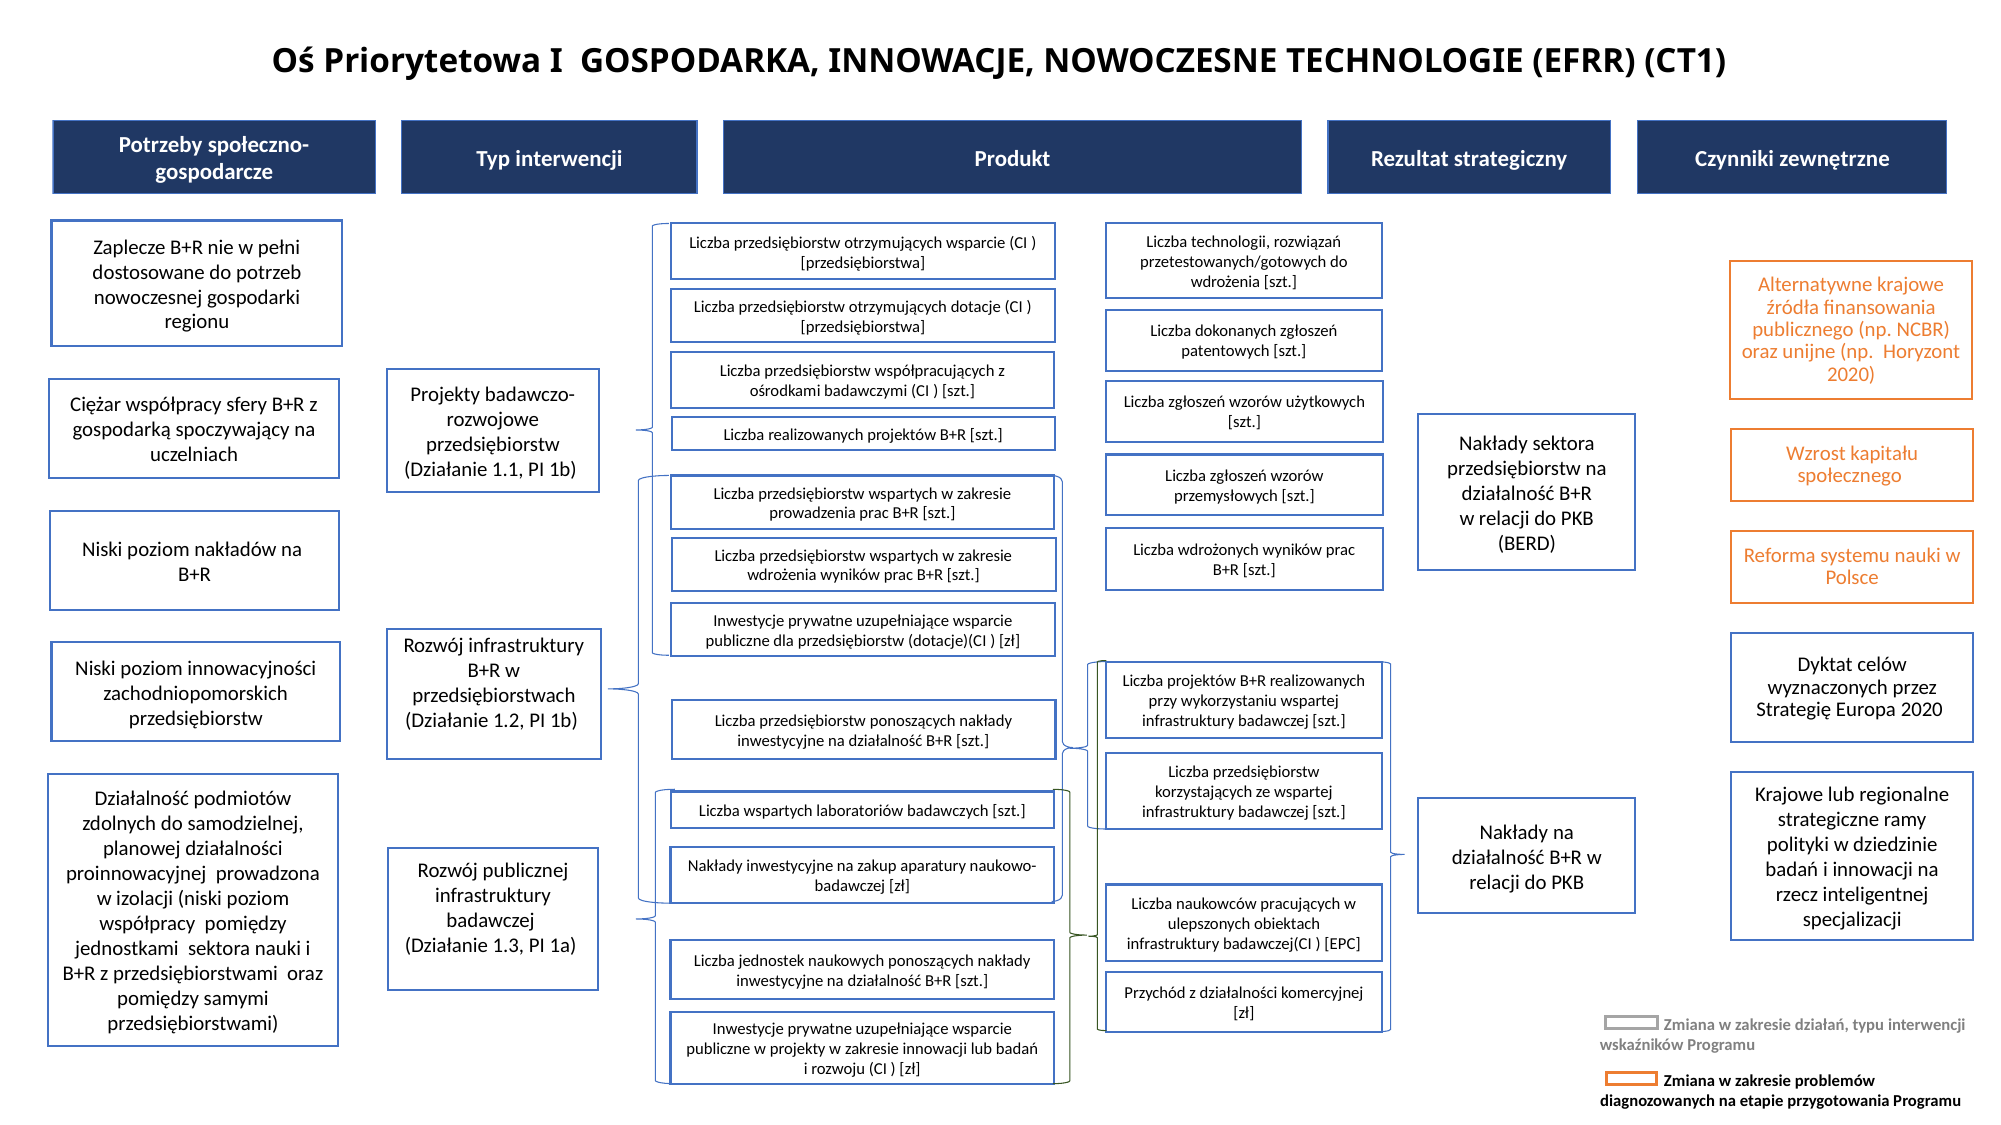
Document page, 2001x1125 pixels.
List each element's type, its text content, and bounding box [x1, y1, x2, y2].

text_box Liczba realizowanych projektów B+R [szt.] [671, 416, 1056, 451]
text_box [635, 222, 669, 475]
text_box Liczba przedsiębiorstw ponoszących nakłady inwestycyjne na działalność B+R [szt.] [671, 699, 1051, 760]
text_box Liczba przedsiębiorstw wspartych w zakresie prowadzenia prac B+R [szt.] [670, 474, 1051, 530]
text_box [1105, 223, 1383, 1032]
text_box Nakłady na działalność B+R w relacji do PKB [1417, 797, 1636, 914]
text_box Nakłady inwestycyjne na zakup aparatury naukowo-badawczej [zł] [675, 846, 1052, 904]
text_box [1069, 661, 1096, 830]
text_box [47, 220, 343, 1046]
text_box Liczba jednostek naukowych ponoszących nakłady inwestycyjne na działalność B+R [szt.] [675, 939, 1052, 1000]
text_box Inwestycje prywatne uzupełniające wsparcie publiczne dla przedsiębiorstw (dotacje)(CI ) [zł] [670, 602, 1051, 657]
title Oś Priorytetowa I GOSPODARKA, INNOWACJE, NOWOCZESNE TECHNOLOGIE (EFRR) (CT1) [137, 12, 1863, 112]
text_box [1730, 260, 1974, 940]
text_box [1051, 474, 1073, 903]
text_box [635, 788, 675, 1085]
text_box Liczba przedsiębiorstw współpracujących z ośrodkami badawczymi (CI ) [szt.] [670, 351, 1055, 409]
text_box [1376, 661, 1405, 1033]
text_box [1088, 660, 1105, 1032]
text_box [386, 369, 601, 991]
text_box [1052, 788, 1087, 1085]
text_box Inwestycje prywatne uzupełniające wsparcie publiczne w projekty w zakresie innowacji lub badań i rozwoju (CI ) [zł] [675, 1011, 1052, 1085]
text_box Liczba przedsiębiorstw wspartych w zakresie wdrożenia wyników prac B+R [szt.] [671, 537, 1051, 592]
text_box Liczba przedsiębiorstw otrzymujących dotacje (CI ) [przedsiębiorstwa] [670, 288, 1056, 343]
text_box Liczba przedsiębiorstw otrzymujących wsparcie (CI ) [przedsiębiorstwa] [670, 222, 1056, 280]
text_box Liczba wspartych laboratoriów badawczych [szt.] [675, 790, 1051, 829]
text_box Nakłady sektora przedsiębiorstw na działalność B+R w relacji do PKB (BERD) [1417, 413, 1636, 571]
text_box [607, 474, 669, 903]
